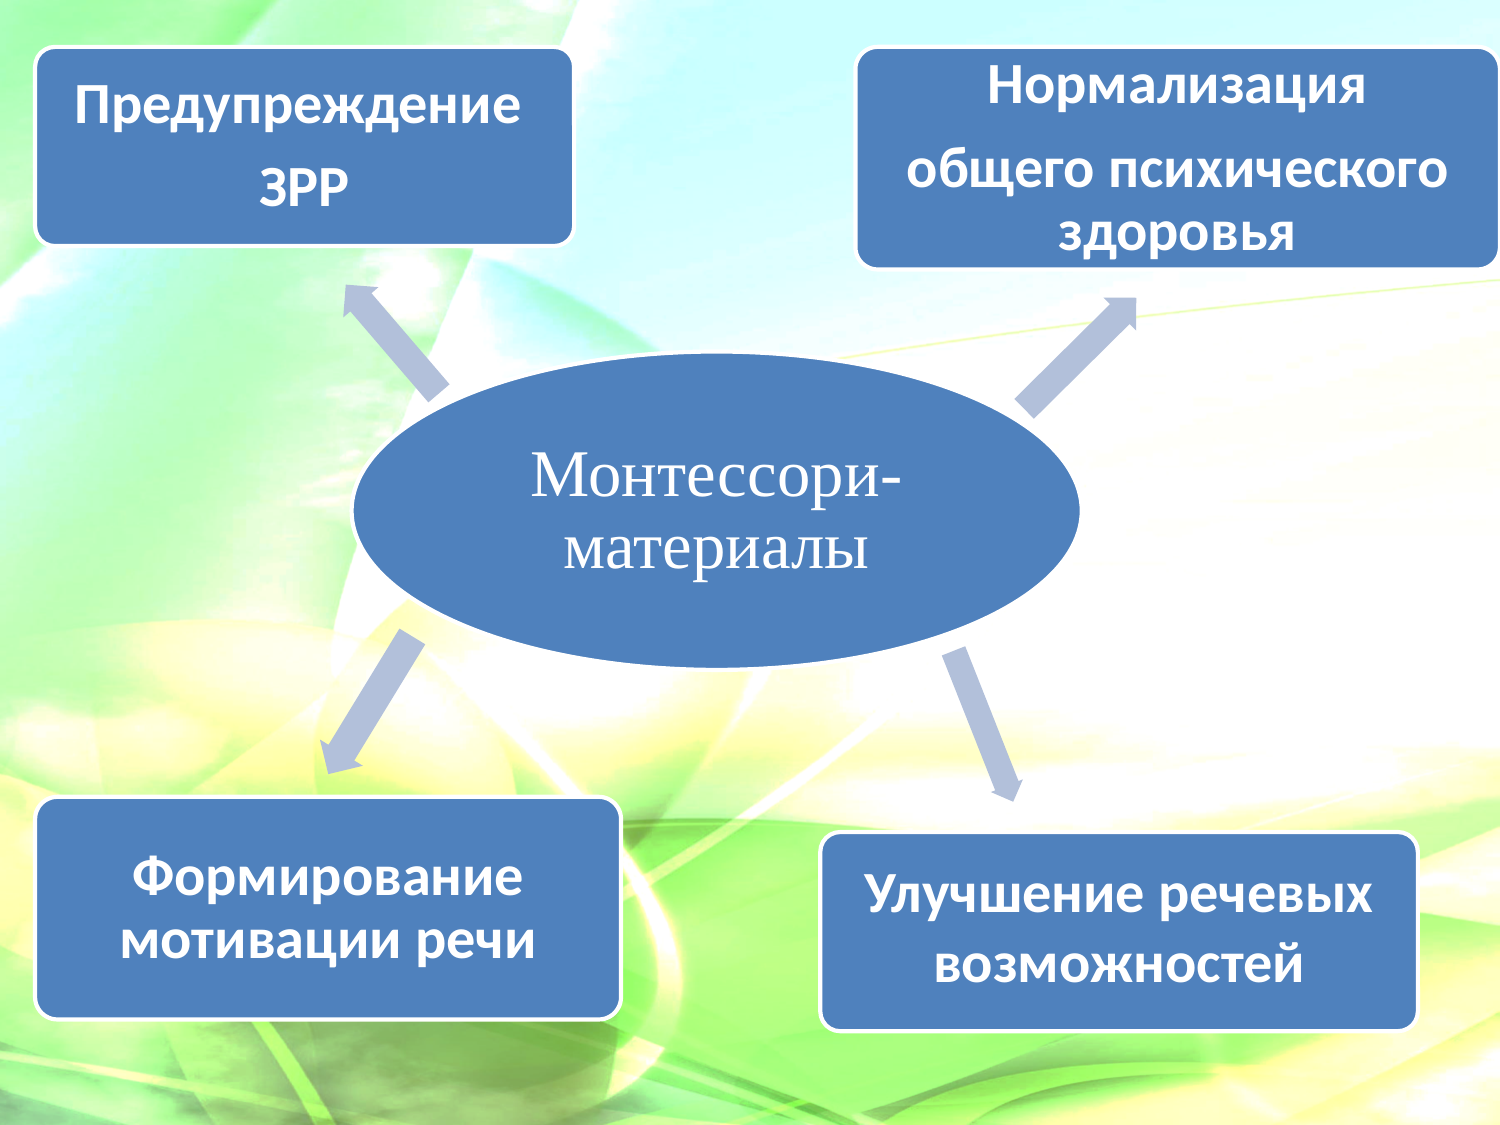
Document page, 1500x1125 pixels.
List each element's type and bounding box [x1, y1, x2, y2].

text_box [34, 796, 622, 1020]
text_box [855, 46, 1500, 270]
text_box [351, 351, 1082, 671]
text_box [34, 46, 575, 247]
picture [0, 0, 1500, 1125]
text_box [820, 831, 1419, 1032]
